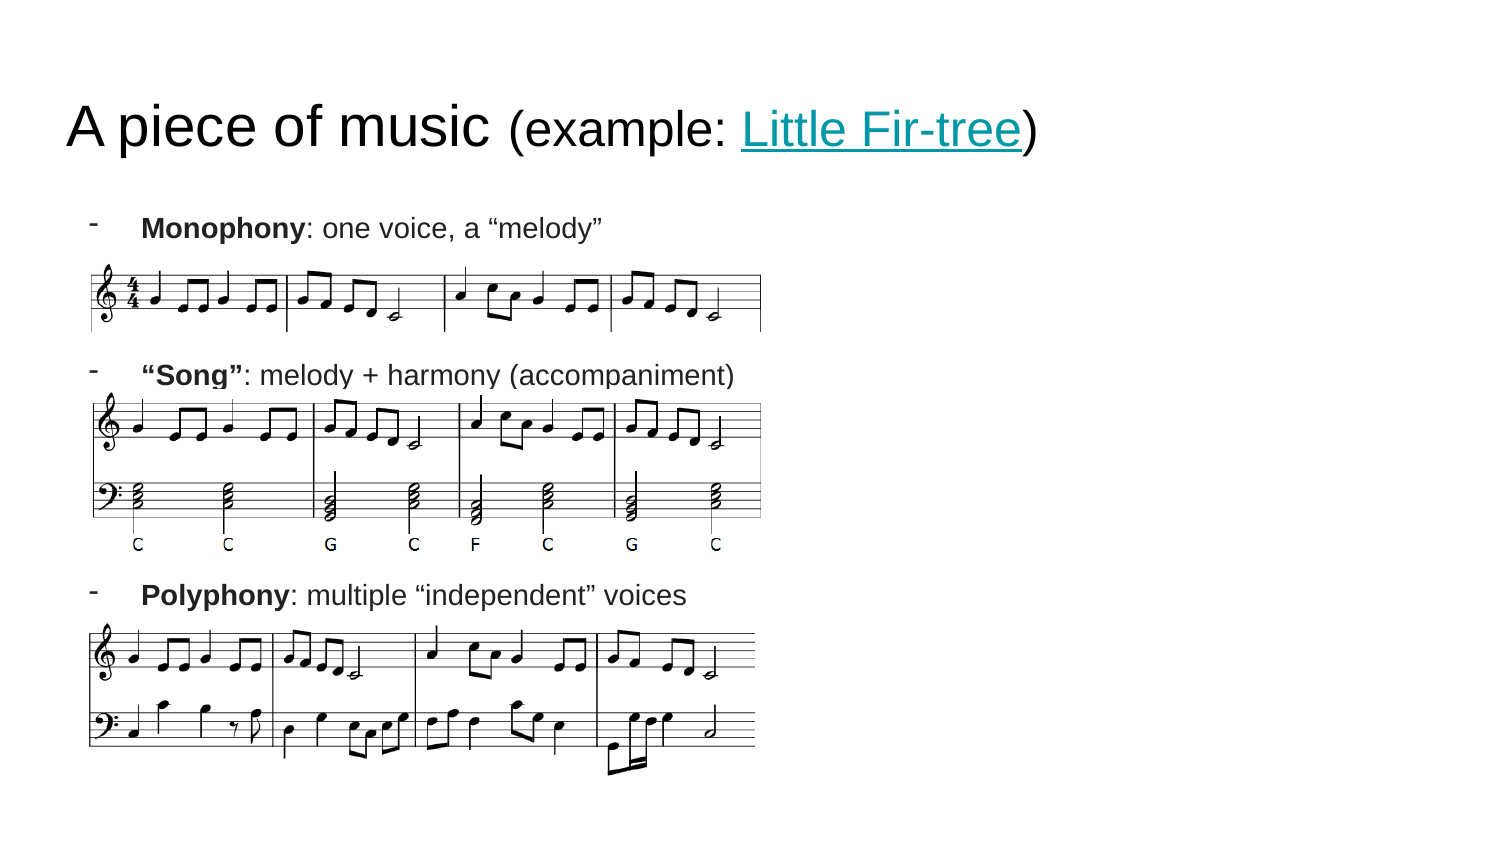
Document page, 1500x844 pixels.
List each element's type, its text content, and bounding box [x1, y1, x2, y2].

list Monophony: one voice, a “melody” “Song”: melody + harmony (accompaniment) Polyphony: multiple “independent” voices [51, 189, 1449, 799]
picture [91, 389, 761, 554]
picture [86, 618, 755, 776]
title A piece of music (example: Little Fir-tree) [51, 72, 1449, 167]
picture [91, 257, 761, 332]
